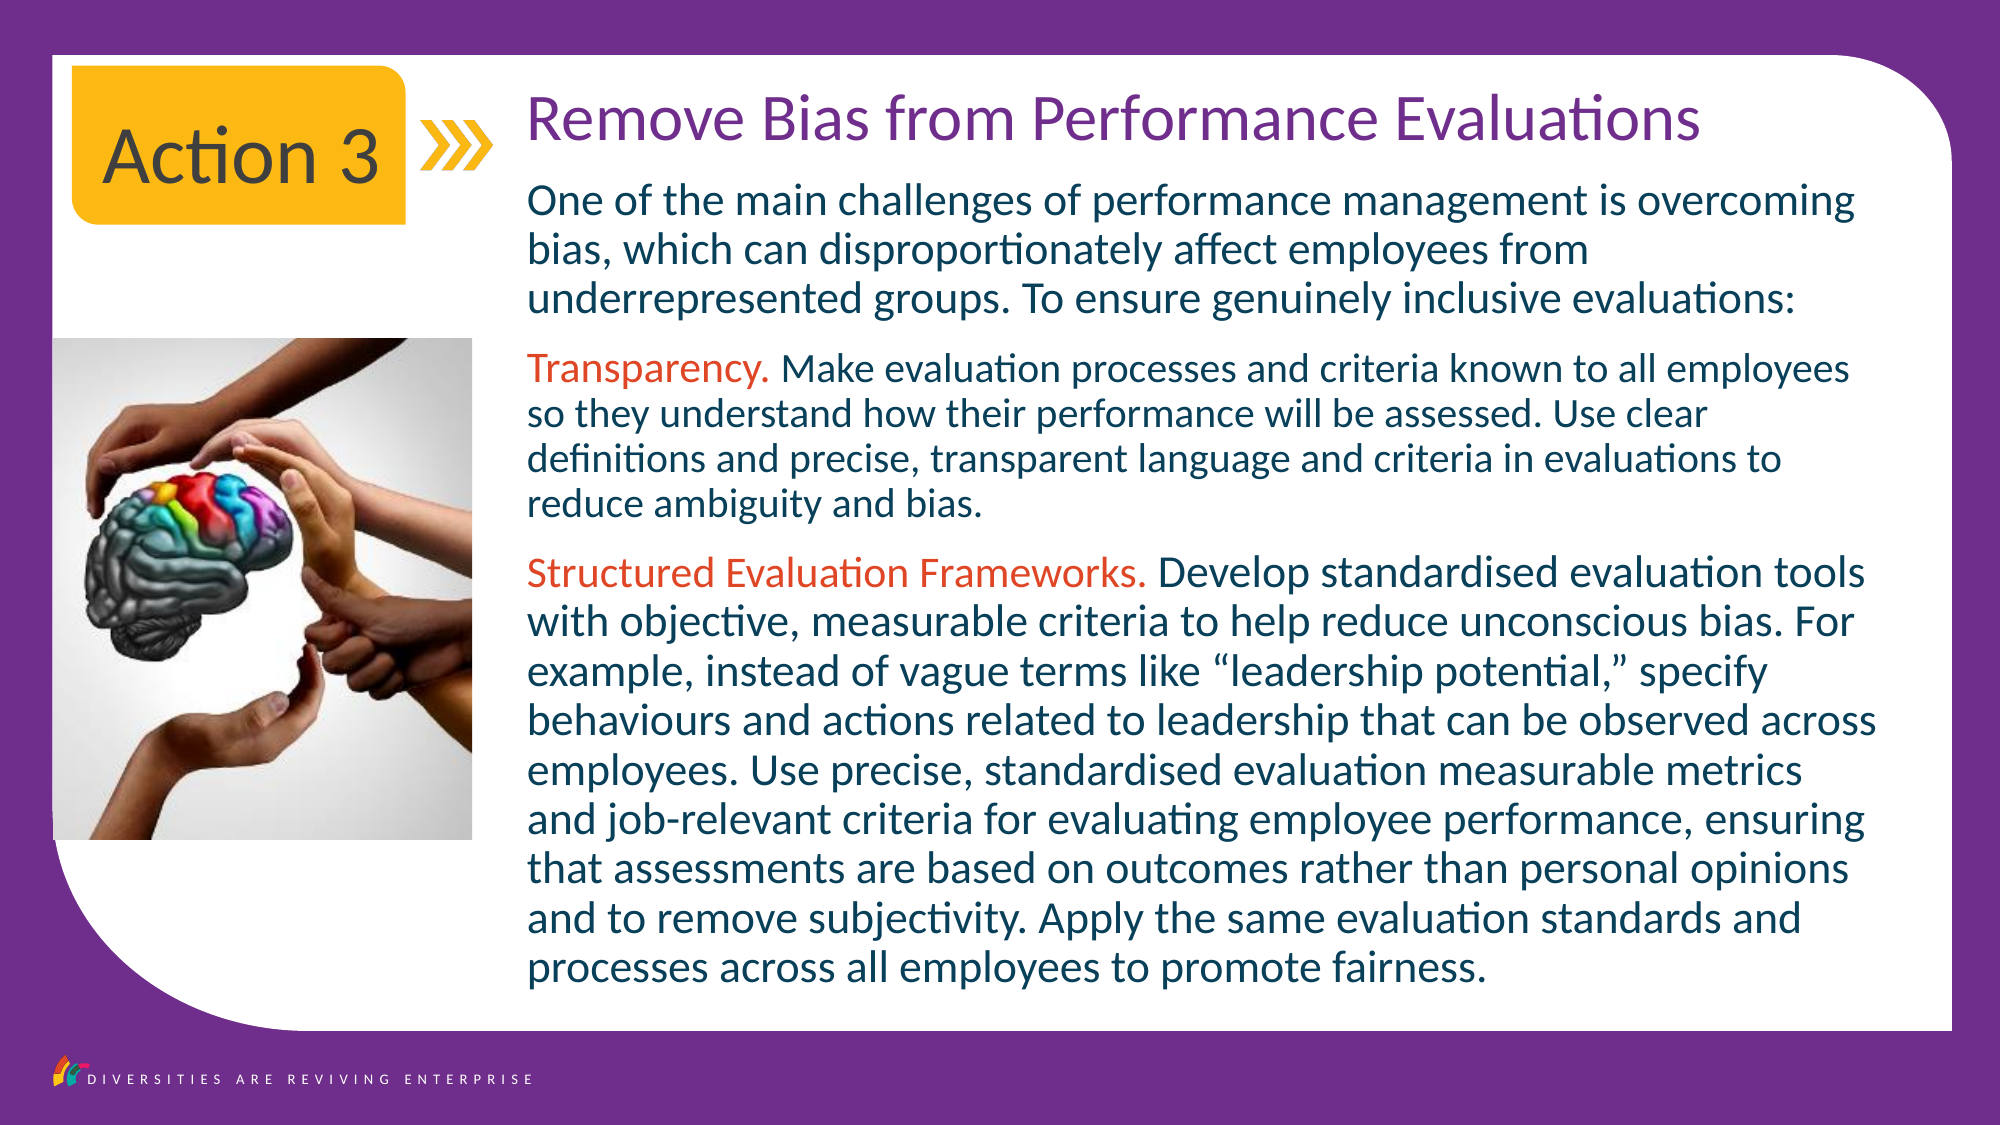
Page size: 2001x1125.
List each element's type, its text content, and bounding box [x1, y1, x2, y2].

text_box Action 3 [26, 57, 396, 214]
picture [52, 338, 473, 840]
list Remove Bias from Performance Evaluations One of the main challenges of performance management is overcoming bias, which can disproportionately affect employees from underrepresented groups. To ensure genuinely inclusive evaluations: Transparency. Make evaluation processes and criteria known to all employees so they understand how their performance will be assessed. Use clear definitions and precise, transparent language and criteria in evaluations to reduce ambiguity and bias. Structured Evaluation Frameworks. Develop standardised evaluation tools with objective, measurable criteria to help reduce unconscious bias. For example, instead of vague terms like “leadership potential,” specify behaviours and actions related to leadership that can be observed across employees. Use precise, standardised evaluation measurable metrics and job-relevant criteria for evaluating employee performance, ensuring that assessments are based on outcomes rather than personal opinions and to remove subjectivity. Apply the same evaluation standards and processes across all employees to promote fairness. [512, 75, 1899, 707]
picture [413, 102, 499, 188]
text_box [75, 70, 407, 226]
